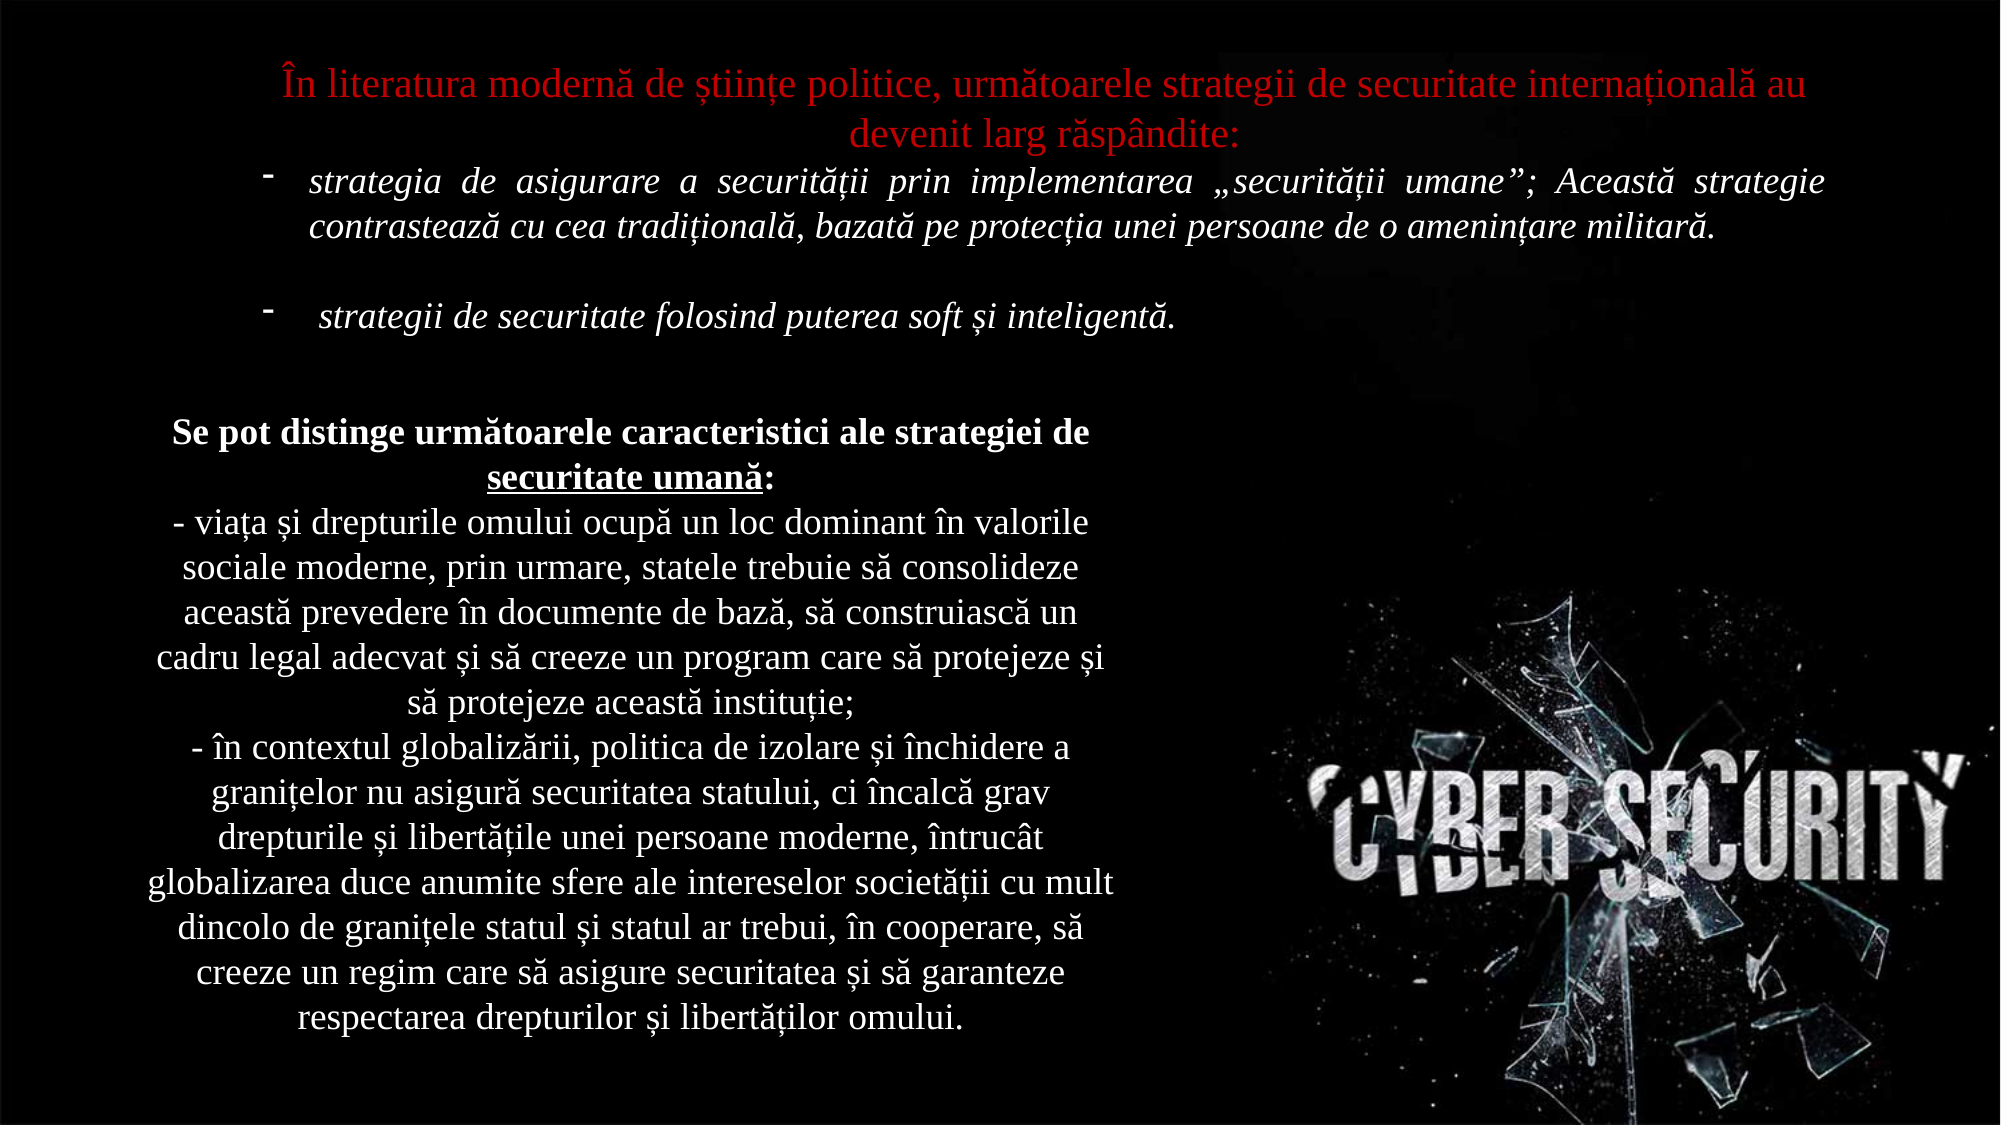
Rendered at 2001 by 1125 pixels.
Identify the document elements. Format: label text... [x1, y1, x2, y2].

text_box În literatura modernă de științe politice, următoarele strategii de securitate internațională au devenit larg răspândite: strategia de asigurare a securității prin implementarea „securității umane”; Această strategie contrastează cu cea tradițională, bazată pe protecția unei persoane de o amenințare militară. strategii de securitate folosind puterea soft și inteligentă. [247, 48, 1843, 434]
picture [0, 0, 2001, 1125]
text_box Se pot distinge următoarele caracteristici ale strategiei de securitate umană: - viața și drepturile omului ocupă un loc dominant în valorile sociale moderne, prin urmare, statele trebuie să consolideze această prevedere în documente de bază, să construiască un cadru legal adecvat și să creeze un program care să protejeze și să protejeze această instituție; - în contextul globalizării, politica de izolare și închidere a granițelor nu asigură securitatea statului, ci încalcă grav drepturile și libertățile unei persoane moderne, întrucât globalizarea duce anumite sfere ale intereselor societății cu mult dincolo de granițele statul și statul ar trebui, în cooperare, să creeze un regim care să asigure securitatea și să garanteze respectarea drepturilor și libertăților omului. [125, 400, 1138, 1090]
